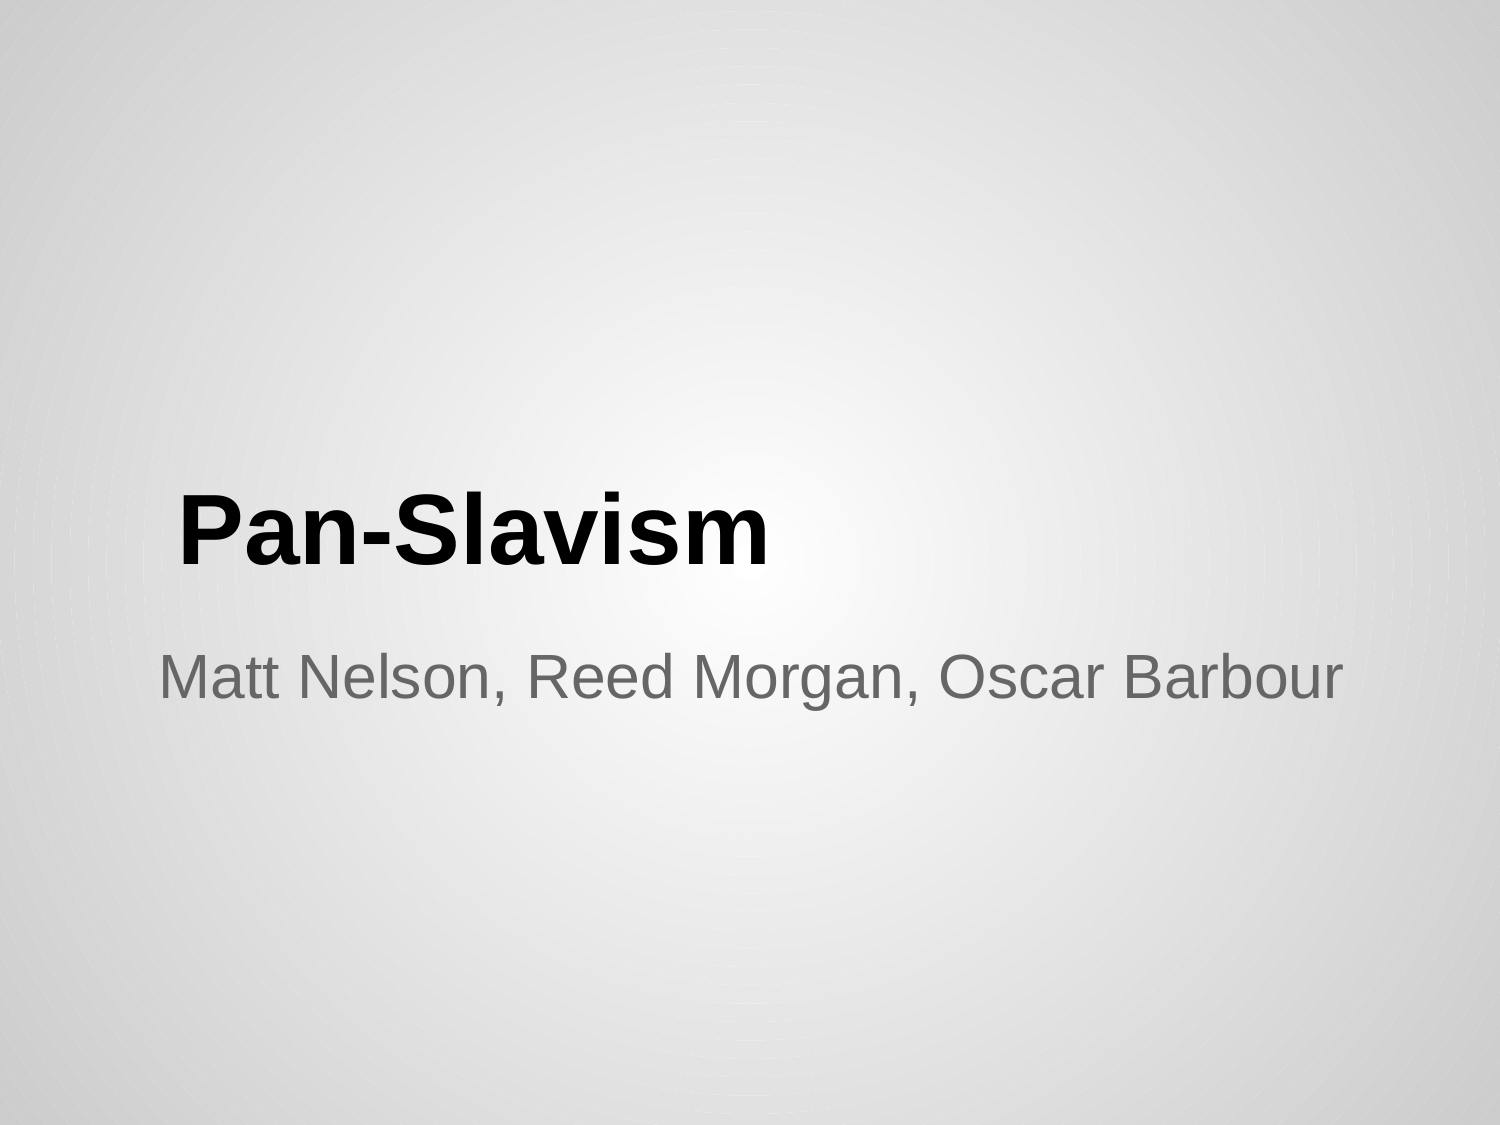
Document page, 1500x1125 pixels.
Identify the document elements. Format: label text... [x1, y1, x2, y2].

subtitle Matt Nelson, Reed Morgan, Oscar Barbour [112, 621, 1388, 793]
title Pan-Slavism [112, 346, 1388, 600]
